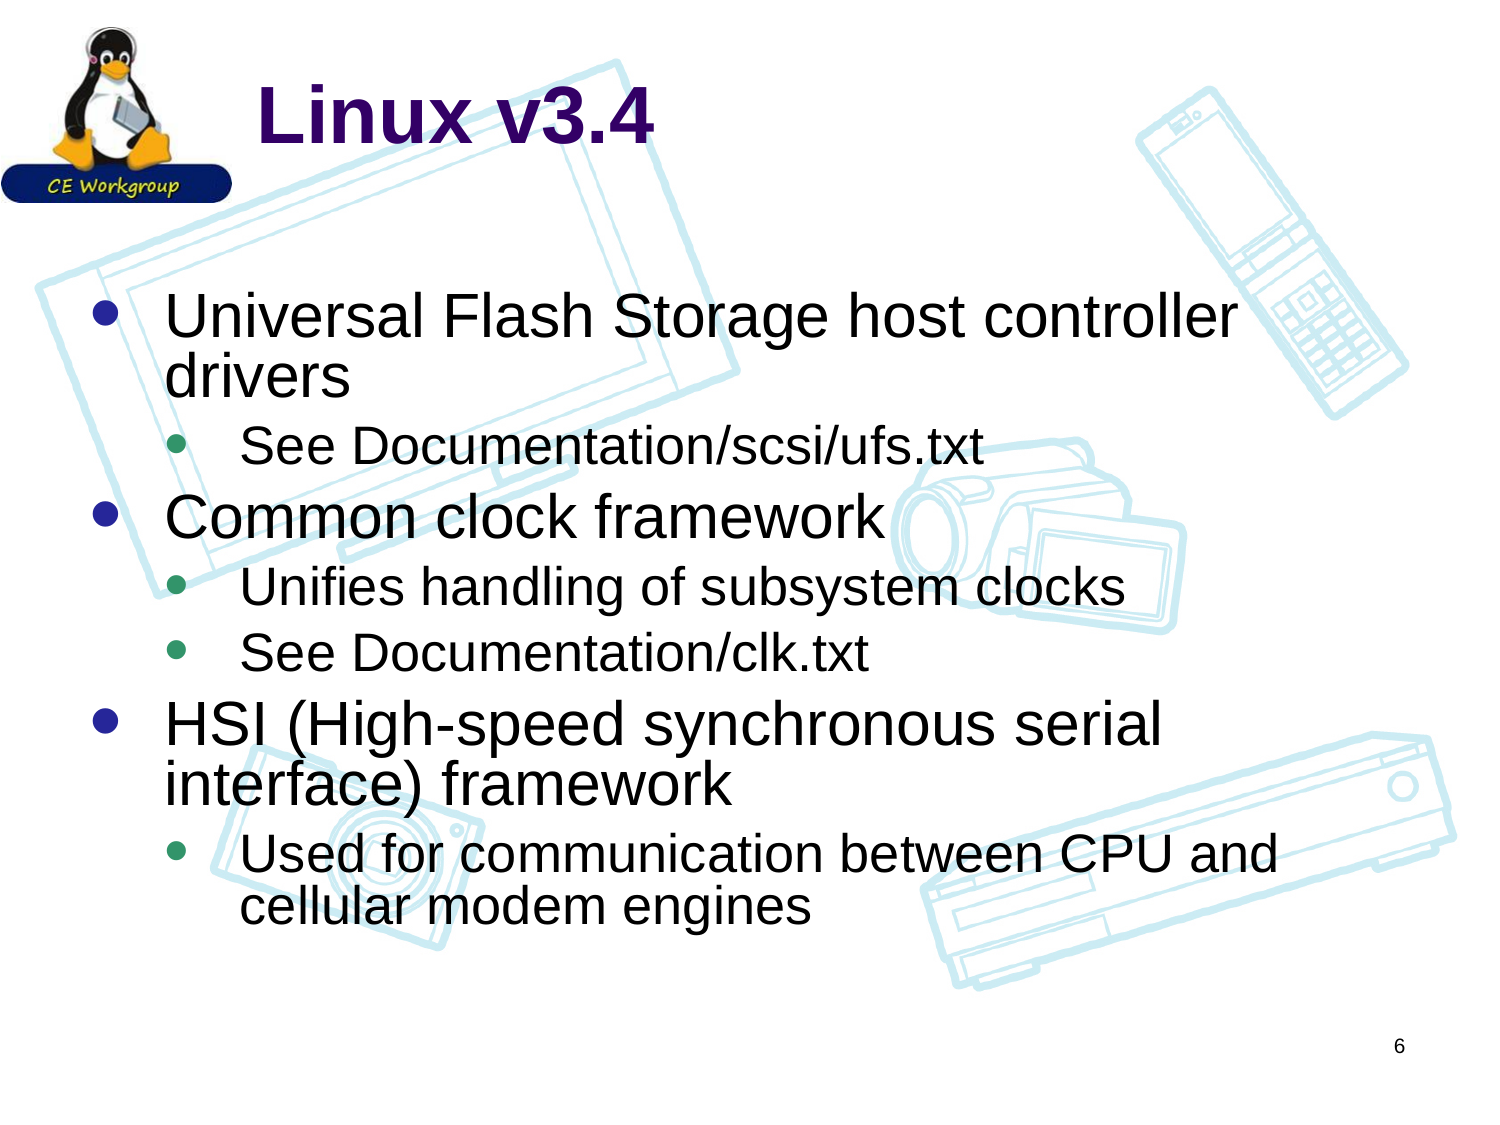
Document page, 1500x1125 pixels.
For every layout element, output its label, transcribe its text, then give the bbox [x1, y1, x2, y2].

picture [0, 0, 1500, 1063]
slide_number 6 [1074, 1025, 1420, 1096]
list Universal Flash Storage host controller drivers See Documentation/scsi/ufs.txt Common clock framework Unifies handling of subsystem clocks See Documentation/clk.txt HSI (High-speed synchronous serial interface) framework Used for communication between CPU and cellular modem engines [75, 282, 1420, 1001]
title Linux v3.4 [242, 19, 1475, 227]
